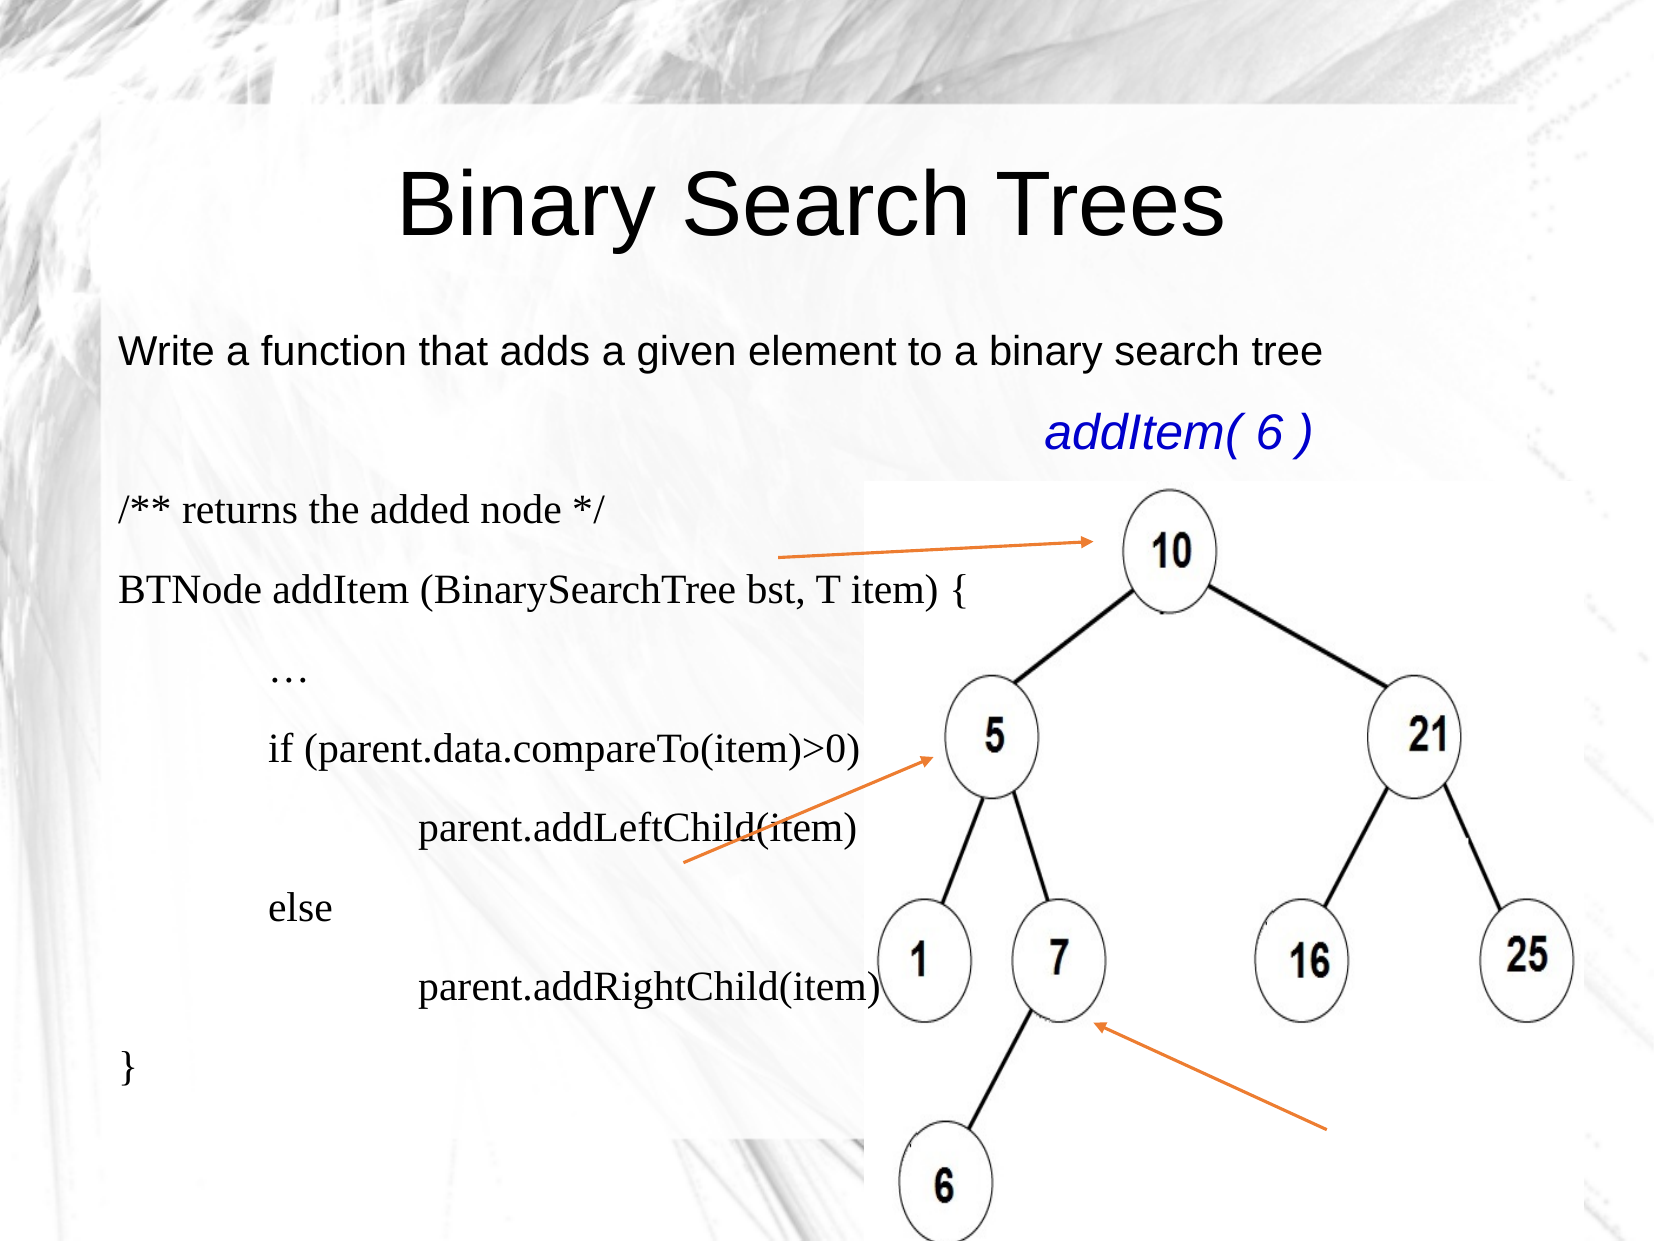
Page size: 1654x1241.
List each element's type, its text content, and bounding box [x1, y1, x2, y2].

title Binary Search Trees [118, 93, 1506, 299]
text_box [1093, 1022, 1327, 1130]
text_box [778, 541, 1094, 558]
list Write a function that adds a given element to a binary search tree /** returns the added node */ BTNode addItem (BinarySearchTree bst, T item) { … if (parent.data.compareTo(item)>0) parent.addLeftChild(item) else parent.addRightChild(item) } [118, 319, 1571, 1109]
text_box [683, 756, 934, 863]
picture [0, 0, 1654, 1241]
text_box addItem( 6 ) [1029, 391, 1365, 467]
